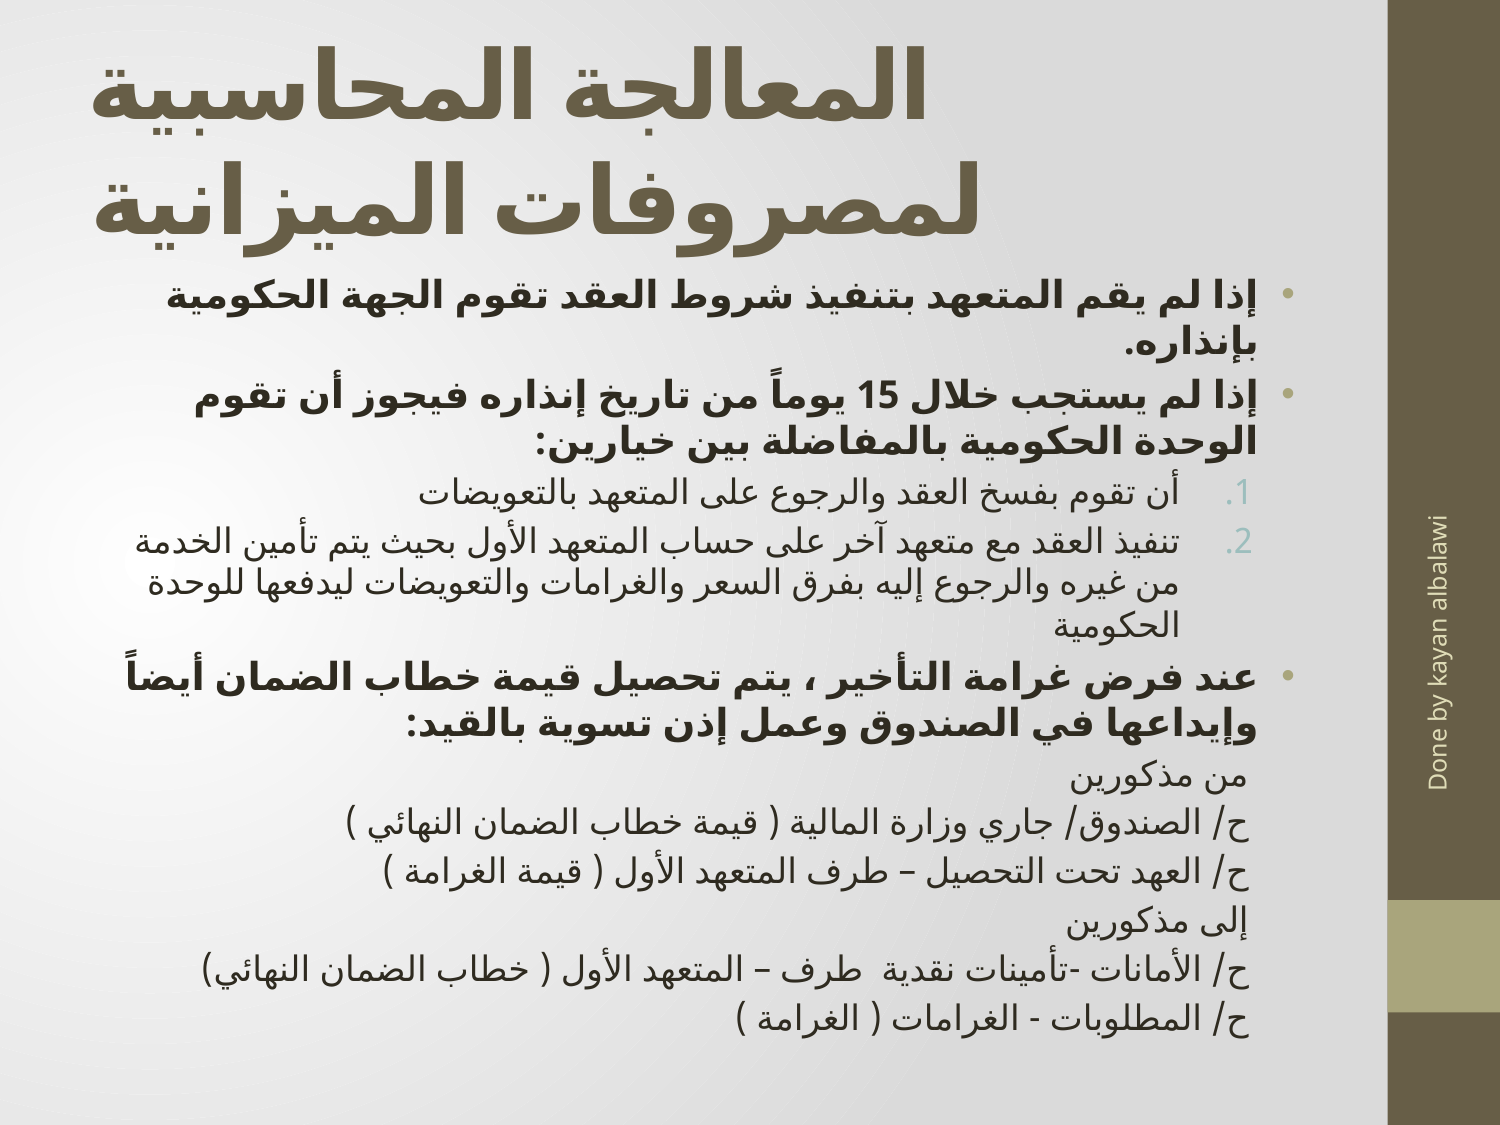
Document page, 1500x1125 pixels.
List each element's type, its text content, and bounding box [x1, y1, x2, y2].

list إذا لم يقم المتعهد بتنفيذ شروط العقد تقوم الجهة الحكومية بإنذاره. إذا لم يستجب خلال 15 يوماً من تاريخ إنذاره فيجوز أن تقوم الوحدة الحكومية بالمفاضلة بين خيارين: أن تقوم بفسخ العقد والرجوع على المتعهد بالتعويضات تنفيذ العقد مع متعهد آخر على حساب المتعهد الأول بحيث يتم تأمين الخدمة من غيره والرجوع إليه بفرق السعر والغرامات والتعويضات ليدفعها للوحدة الحكومية عند فرض غرامة التأخير ، يتم تحصيل قيمة خطاب الضمان أيضاً وإيداعها في الصندوق وعمل إذن تسوية بالقيد: من مذكورين ح/ الصندوق/ جاري وزارة المالية ( قيمة خطاب الضمان النهائي ) ح/ العهد تحت التحصيل – طرف المتعهد الأول ( قيمة الغرامة ) إلى مذكورين ح/ الأمانات -تأمينات نقدية طرف – المتعهد الأول ( خطاب الضمان النهائي) ح/ المطلوبات - الغرامات ( الغرامة ) [75, 262, 1325, 1050]
footer Done by kayan albalawi [1408, 500, 1469, 889]
title المعالجة المحاسبية لمصروفات الميزانية [75, 45, 1325, 233]
